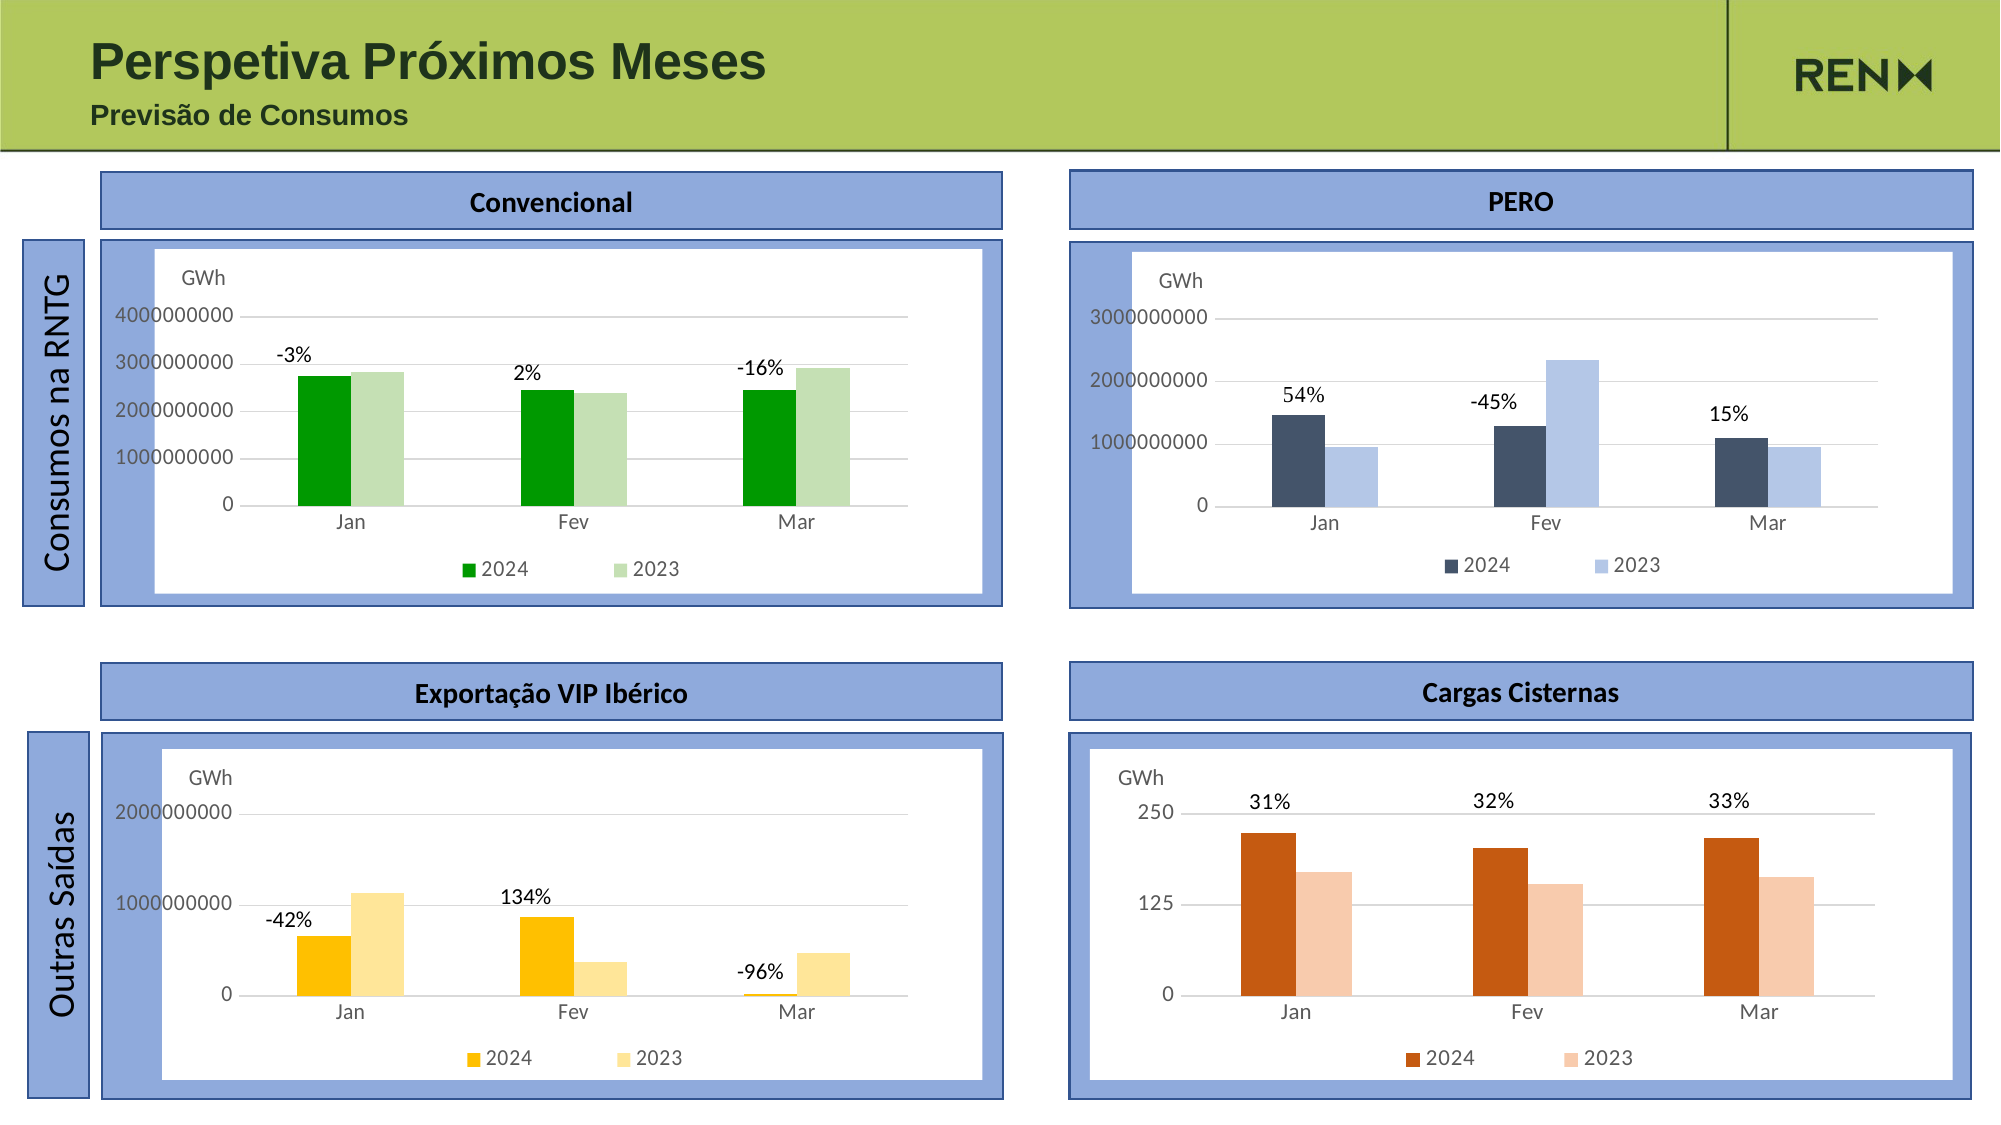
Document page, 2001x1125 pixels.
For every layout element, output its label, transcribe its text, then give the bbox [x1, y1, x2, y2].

text_box Exportação VIP Ibérico [100, 662, 1003, 721]
text_box Outras Saídas [27, 731, 90, 1099]
text_box Convencional [100, 171, 1003, 230]
chart [1089, 251, 1953, 594]
text_box Consumos na RNTG [22, 239, 85, 607]
text_box [101, 732, 1004, 1100]
text_box Previsão de Consumos [88, 94, 1630, 131]
text_box Cargas Cisternas [1069, 661, 1974, 721]
text_box [1069, 241, 1974, 609]
text_box Perspetiva Próximos Meses [88, 25, 1630, 90]
picture [0, 0, 2000, 1125]
text_box PERO [1069, 169, 1974, 230]
chart [115, 249, 983, 594]
text_box [100, 239, 1003, 607]
chart [115, 749, 983, 1080]
text_box [1068, 732, 1972, 1100]
chart [1089, 748, 1953, 1080]
